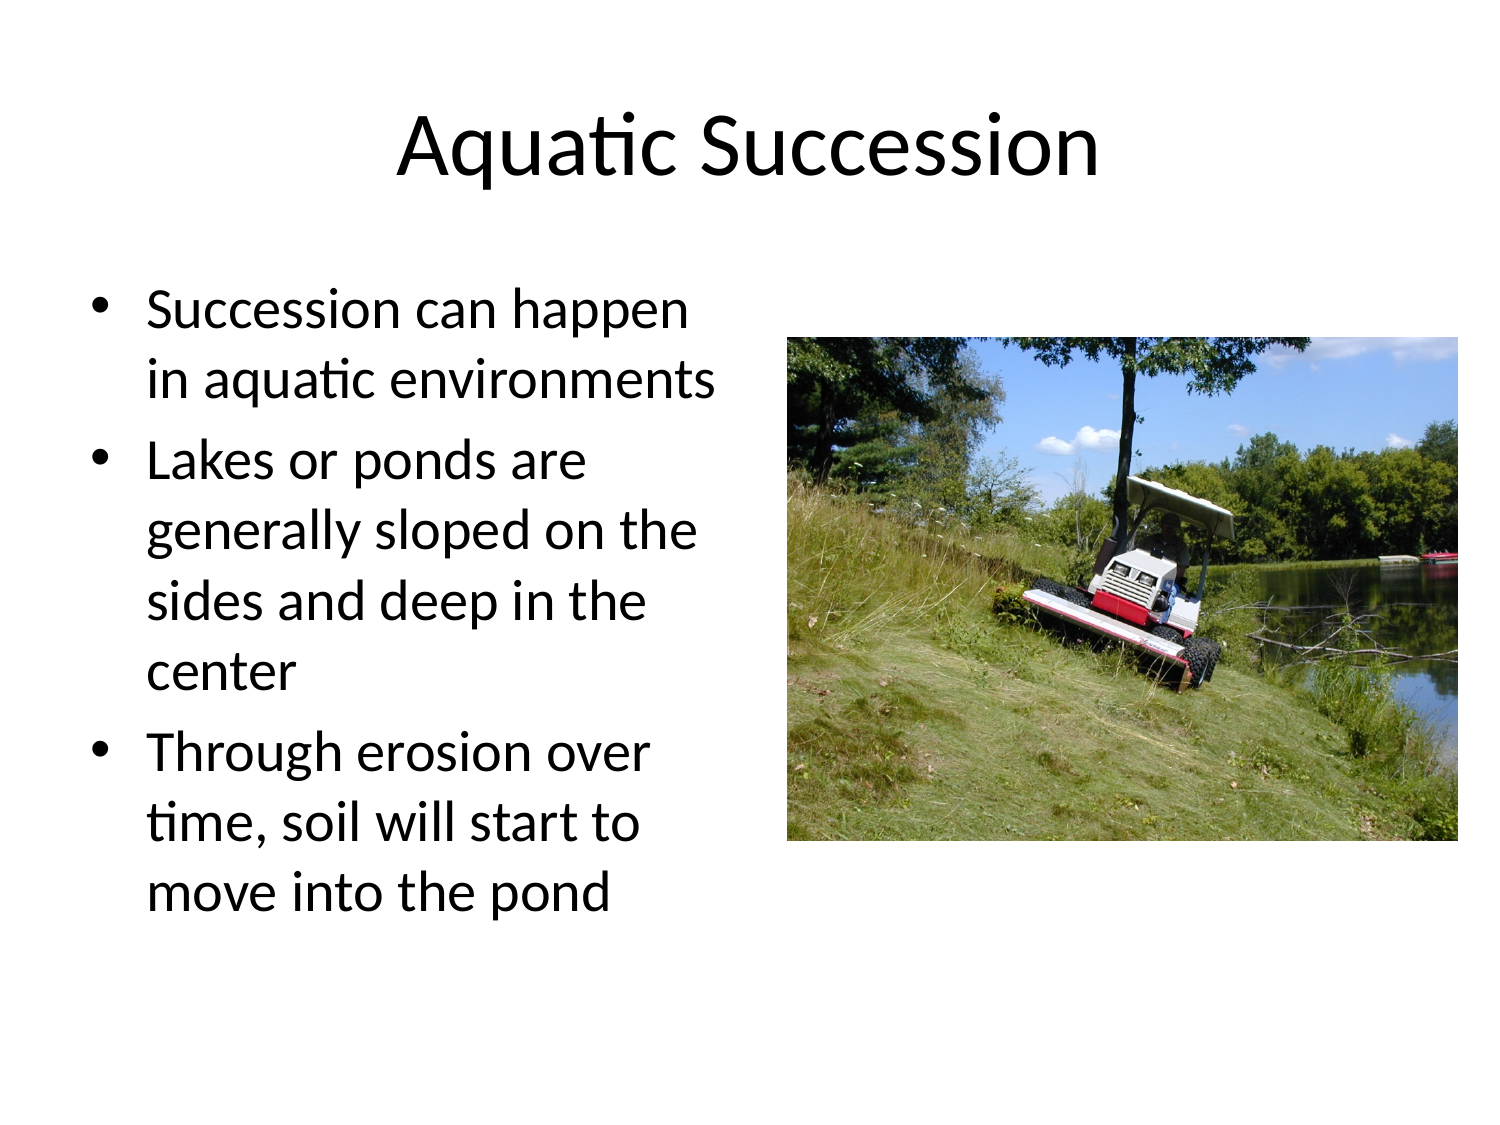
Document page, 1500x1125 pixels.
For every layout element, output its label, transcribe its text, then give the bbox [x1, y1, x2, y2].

picture [787, 337, 1459, 841]
list Succession can happen in aquatic environments Lakes or ponds are generally sloped on the sides and deep in the center Through erosion over time, soil will start to move into the pond [75, 262, 738, 1005]
title Aquatic Succession [75, 45, 1425, 233]
